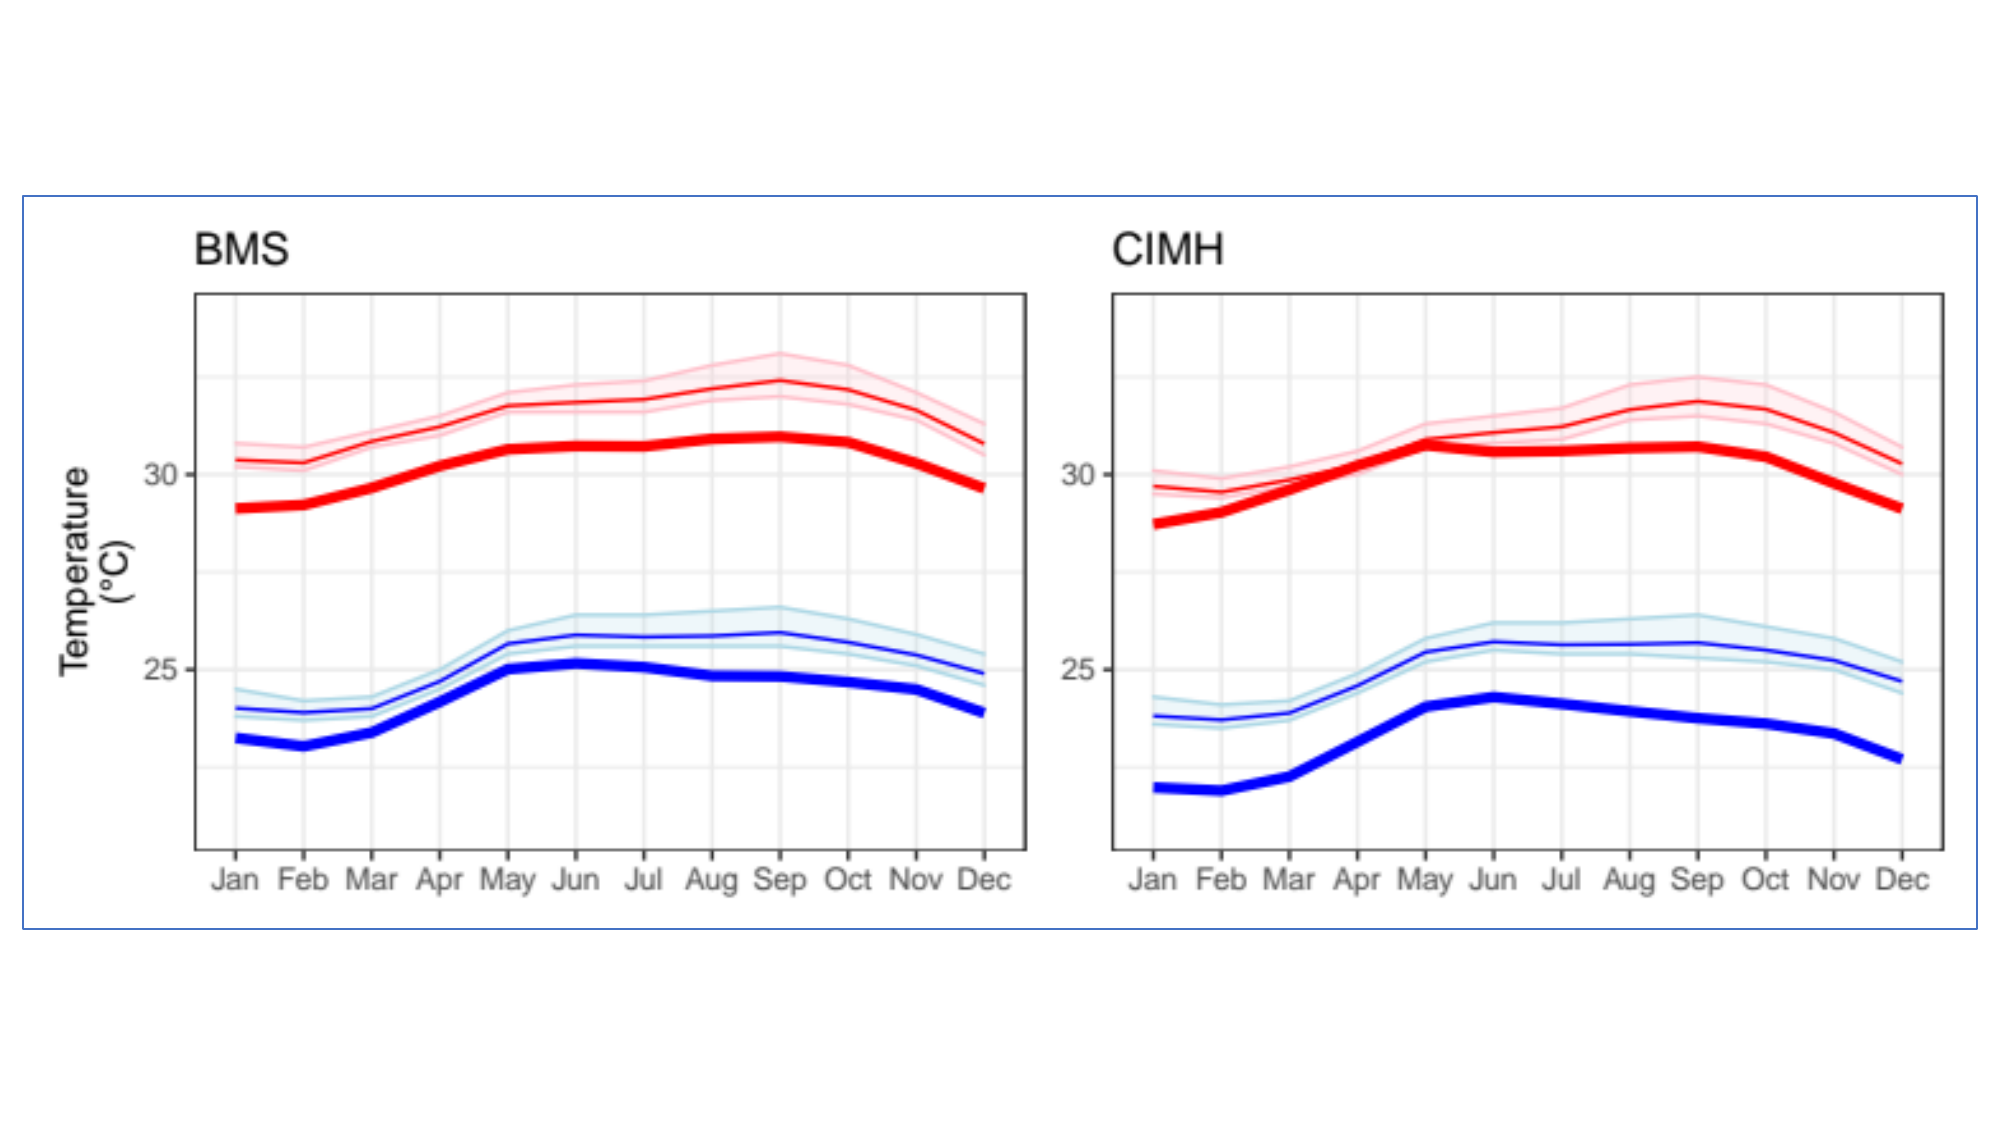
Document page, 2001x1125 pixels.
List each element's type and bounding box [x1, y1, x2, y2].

picture [24, 196, 1976, 929]
